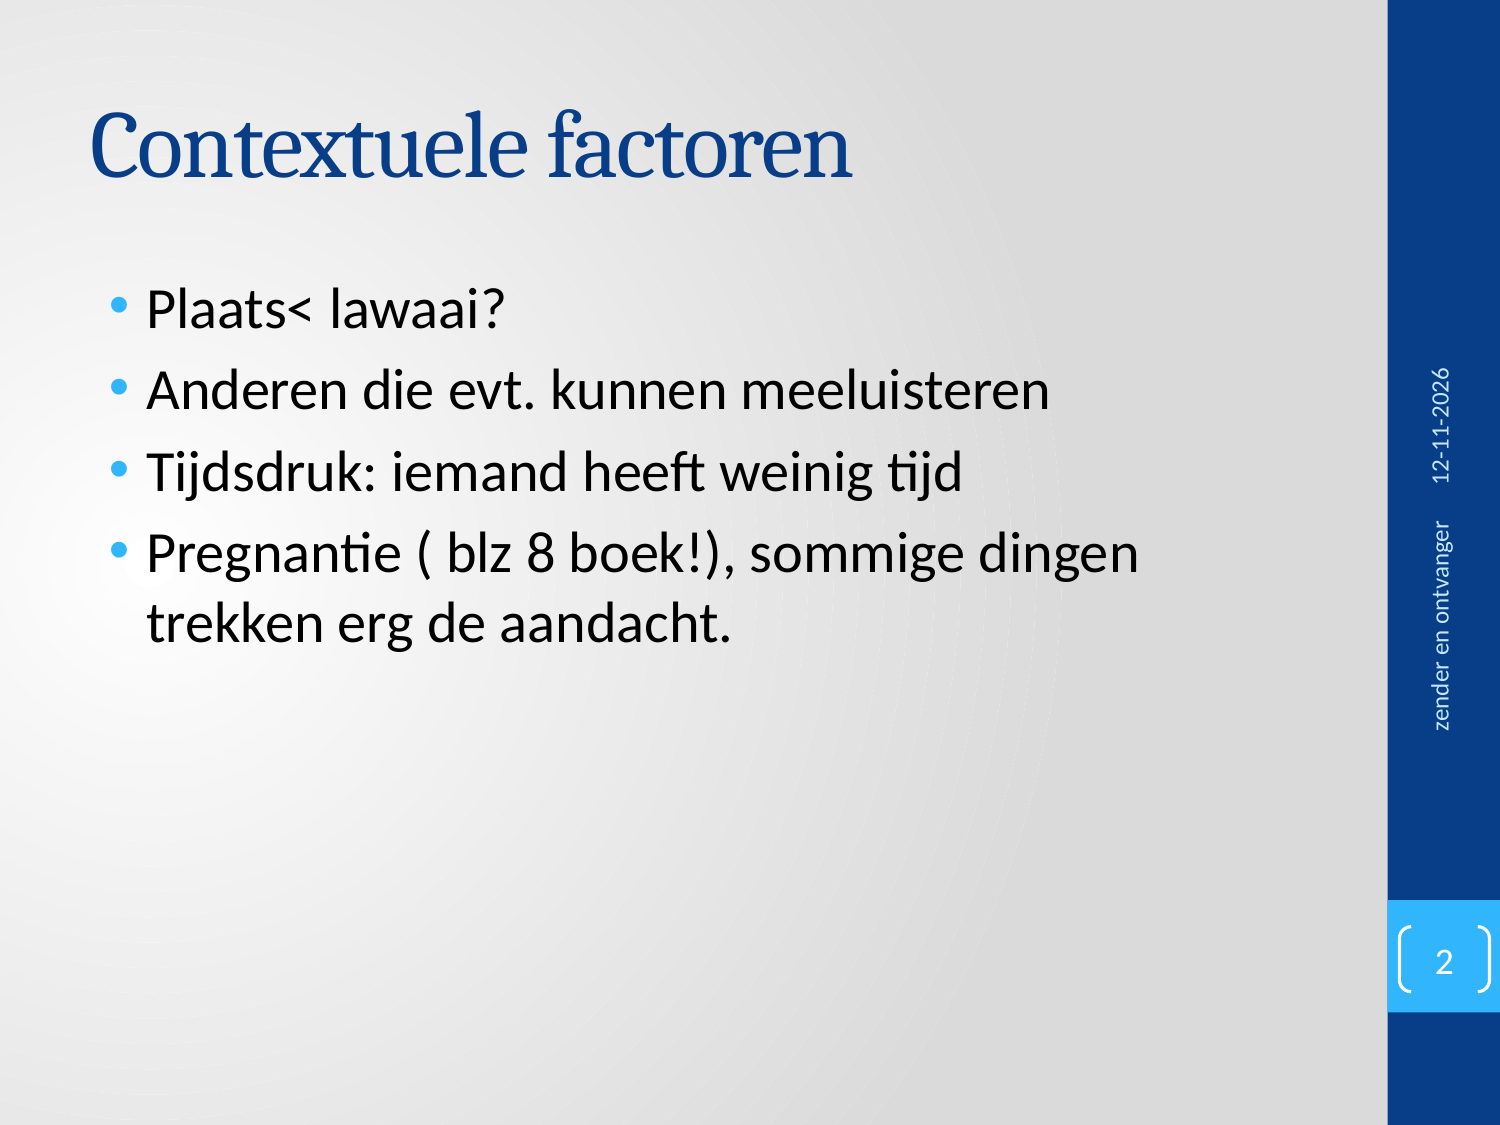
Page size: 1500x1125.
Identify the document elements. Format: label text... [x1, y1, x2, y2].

footer zender en ontvanger [1408, 500, 1469, 889]
list Plaats< lawaai? Anderen die evt. kunnen meeluisteren Tijdsdruk: iemand heeft weinig tijd Pregnantie ( blz 8 boek!), sommige dingen trekken erg de aandacht. [75, 262, 1325, 1050]
slide_number 2 [1397, 925, 1492, 994]
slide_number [1408, 100, 1469, 500]
title Contextuele factoren [75, 45, 1325, 233]
